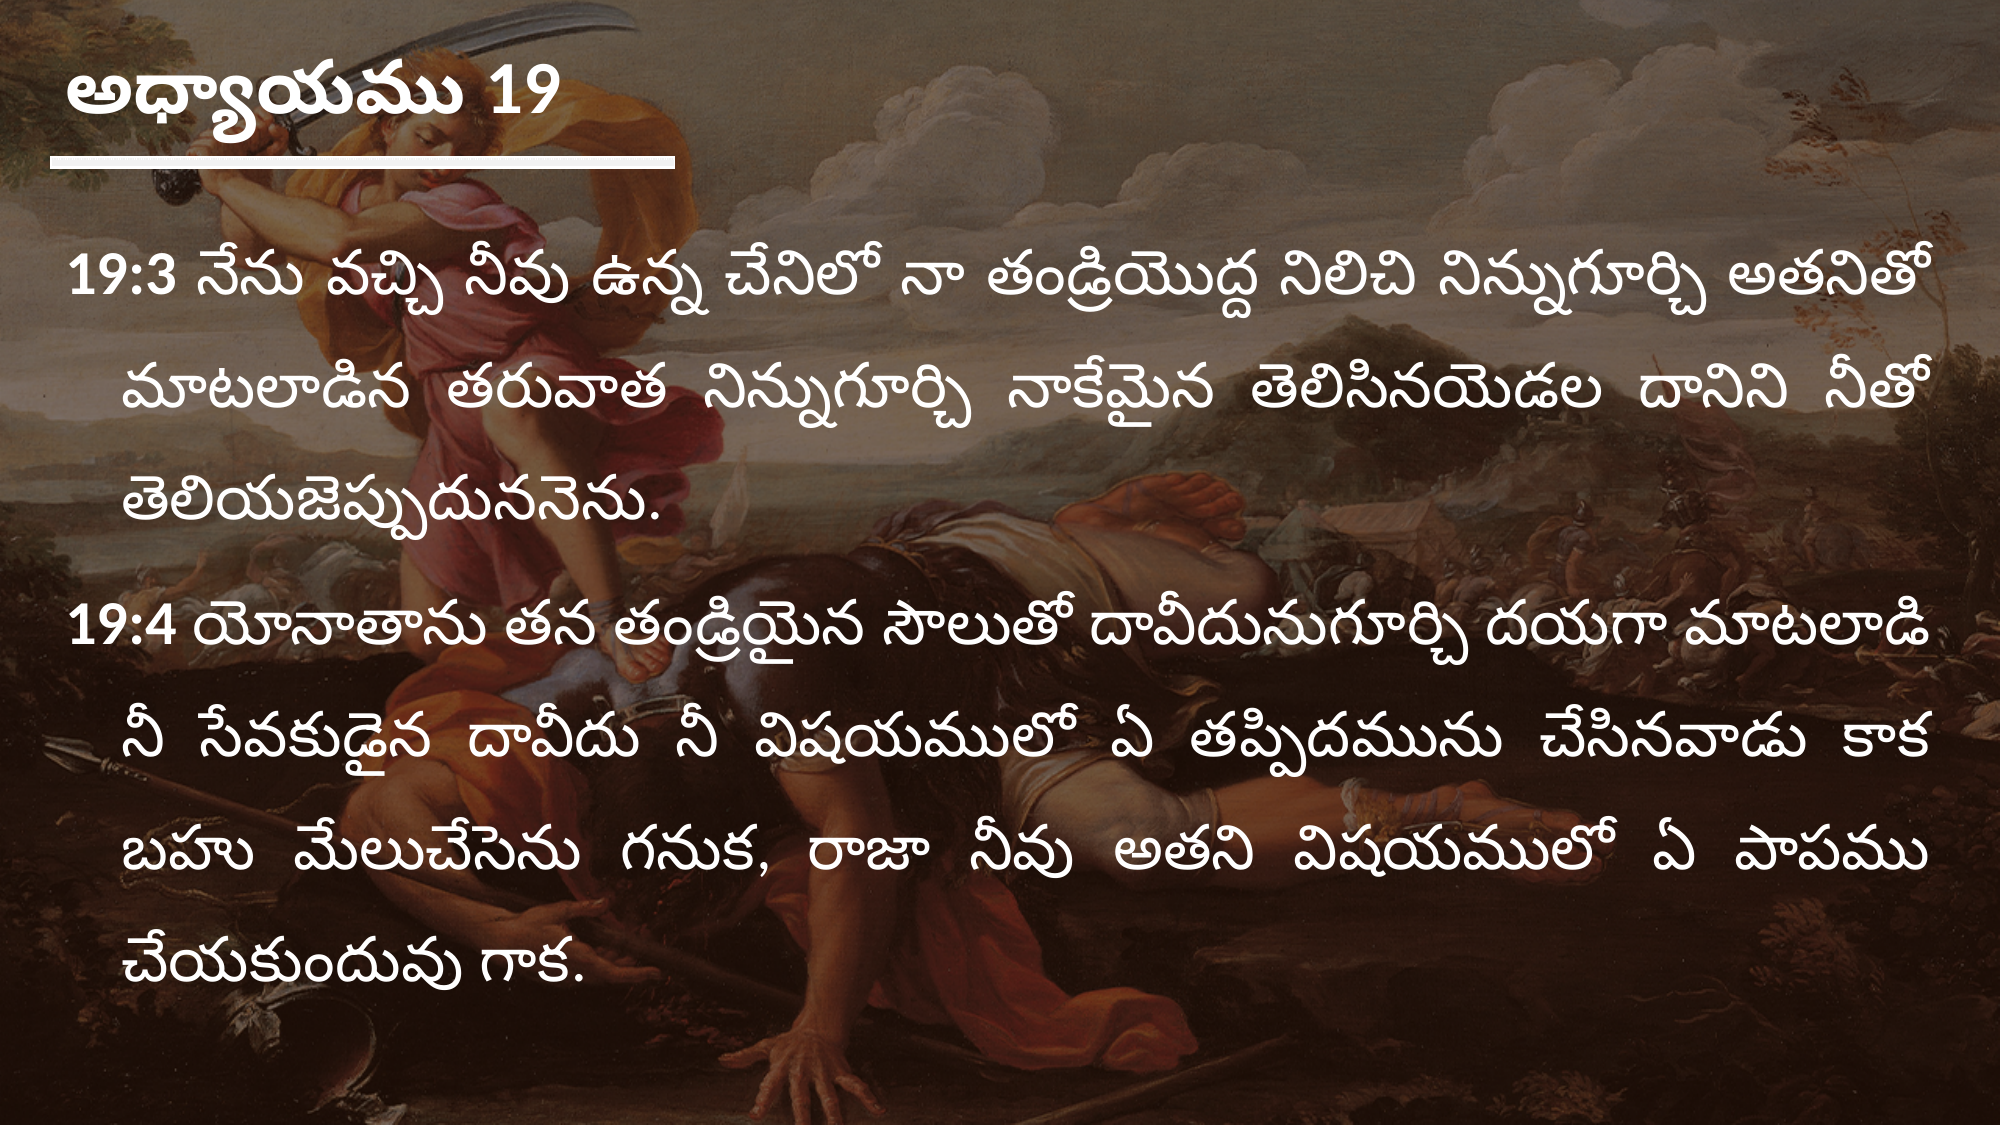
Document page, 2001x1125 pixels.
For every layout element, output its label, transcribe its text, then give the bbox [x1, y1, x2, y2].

picture [0, 0, 2000, 1125]
title అధ్యాయము 19 [50, 0, 1925, 167]
list 19:3 నేను వచ్చి నీవు ఉన్న చేనిలో నా తండ్రియొద్ద నిలిచి నిన్నుగూర్చి అతనితో మాటలాడిన తరువాత నిన్నుగూర్చి నాకేమైన తెలిసినయెడల దానిని నీతో తెలియజెప్పుదుననెను. 19:4 యోనాతాను తన తండ్రియైన సౌలుతో దావీదునుగూర్చి దయగా మాటలాడి నీ సేవకుడైన దావీదు నీ విషయములో ఏ తప్పిదమును చేసినవాడు కాక బహు మేలుచేసెను గనుక, రాజా నీవు అతని విషయములో ఏ పాపము చేయకుందువు గాక. [50, 187, 1946, 1063]
